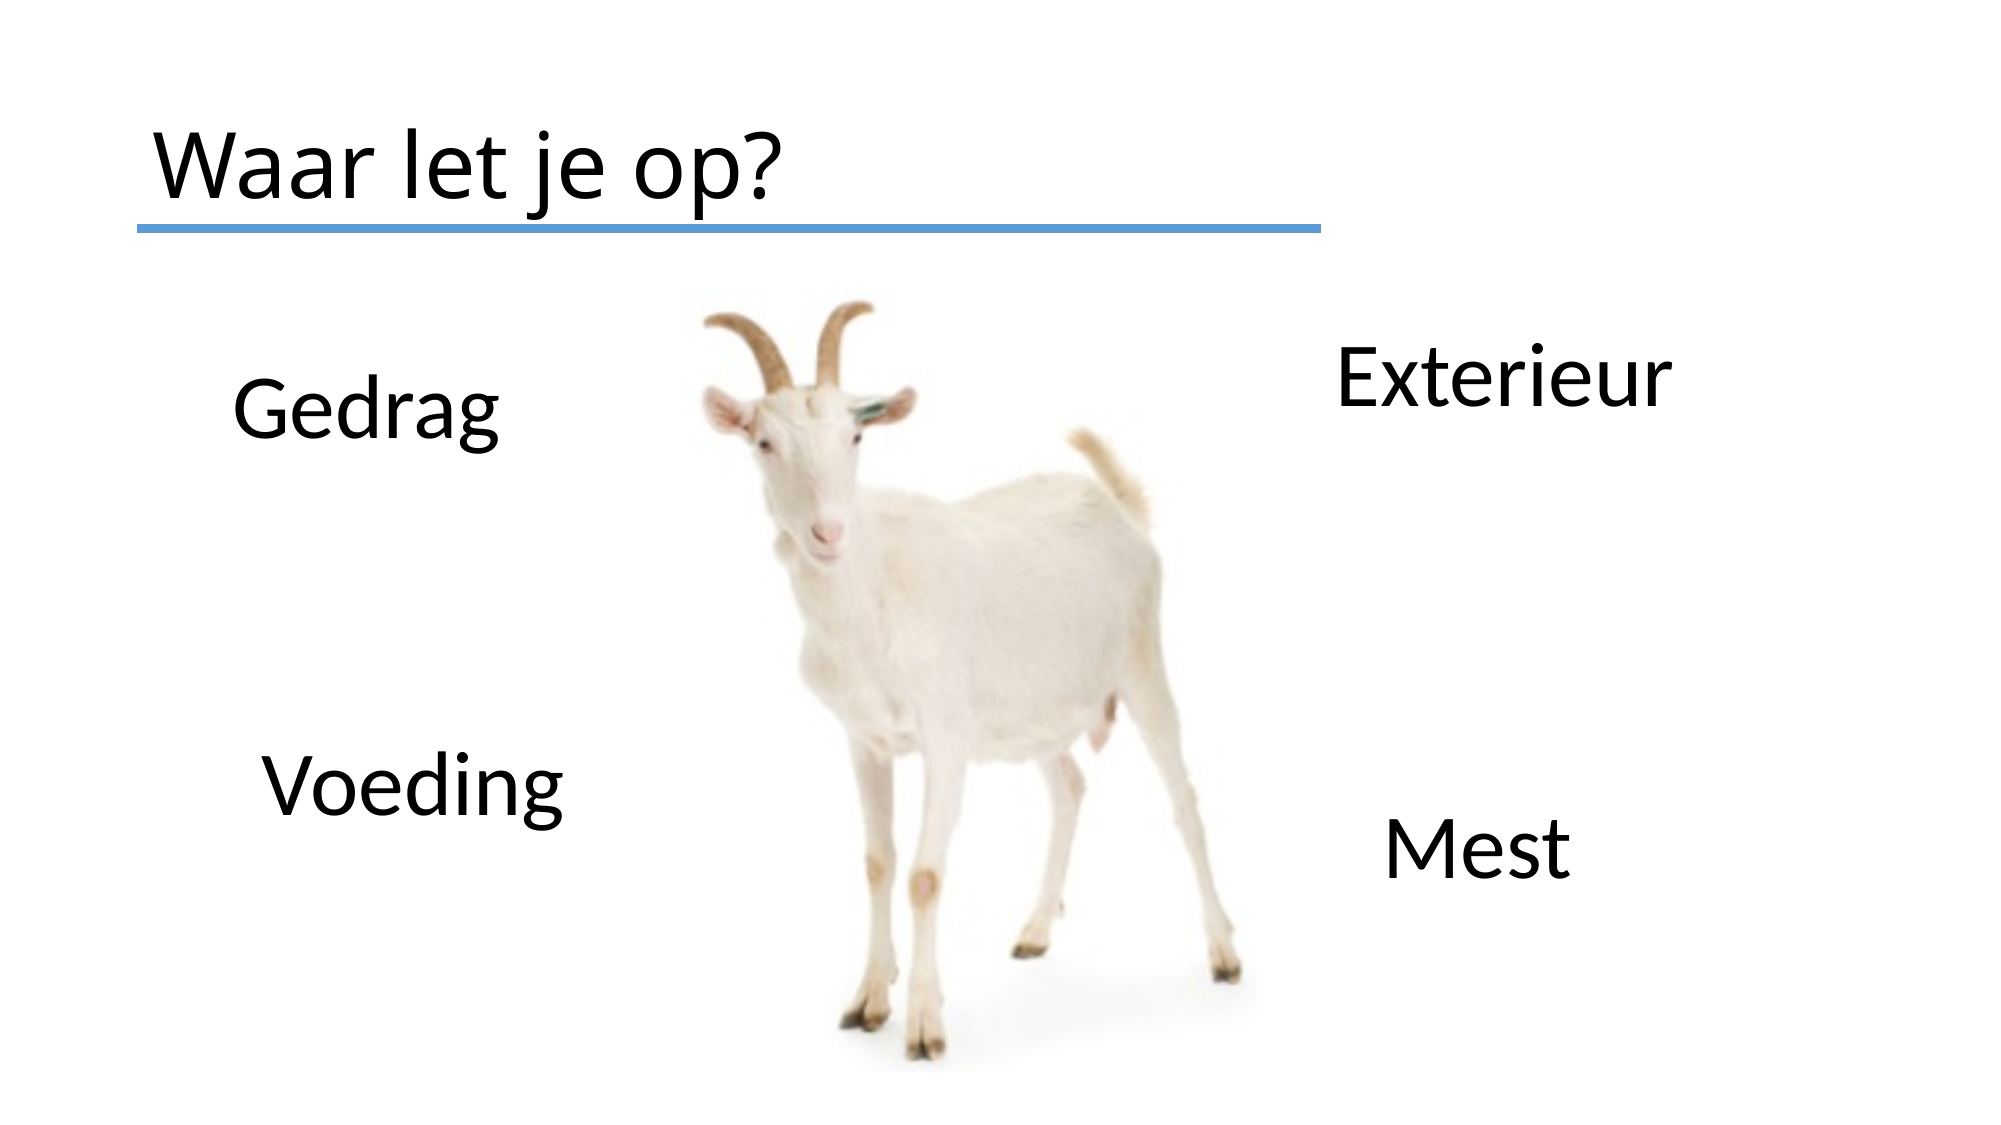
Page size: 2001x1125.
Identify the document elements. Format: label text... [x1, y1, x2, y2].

text_box Gedrag [217, 339, 571, 464]
text_box Exterieur [1320, 307, 1722, 433]
text_box Voeding [247, 716, 601, 842]
picture [682, 287, 1257, 1072]
title Waar let je op? [137, 59, 1863, 278]
text_box Mest [1367, 779, 1722, 905]
